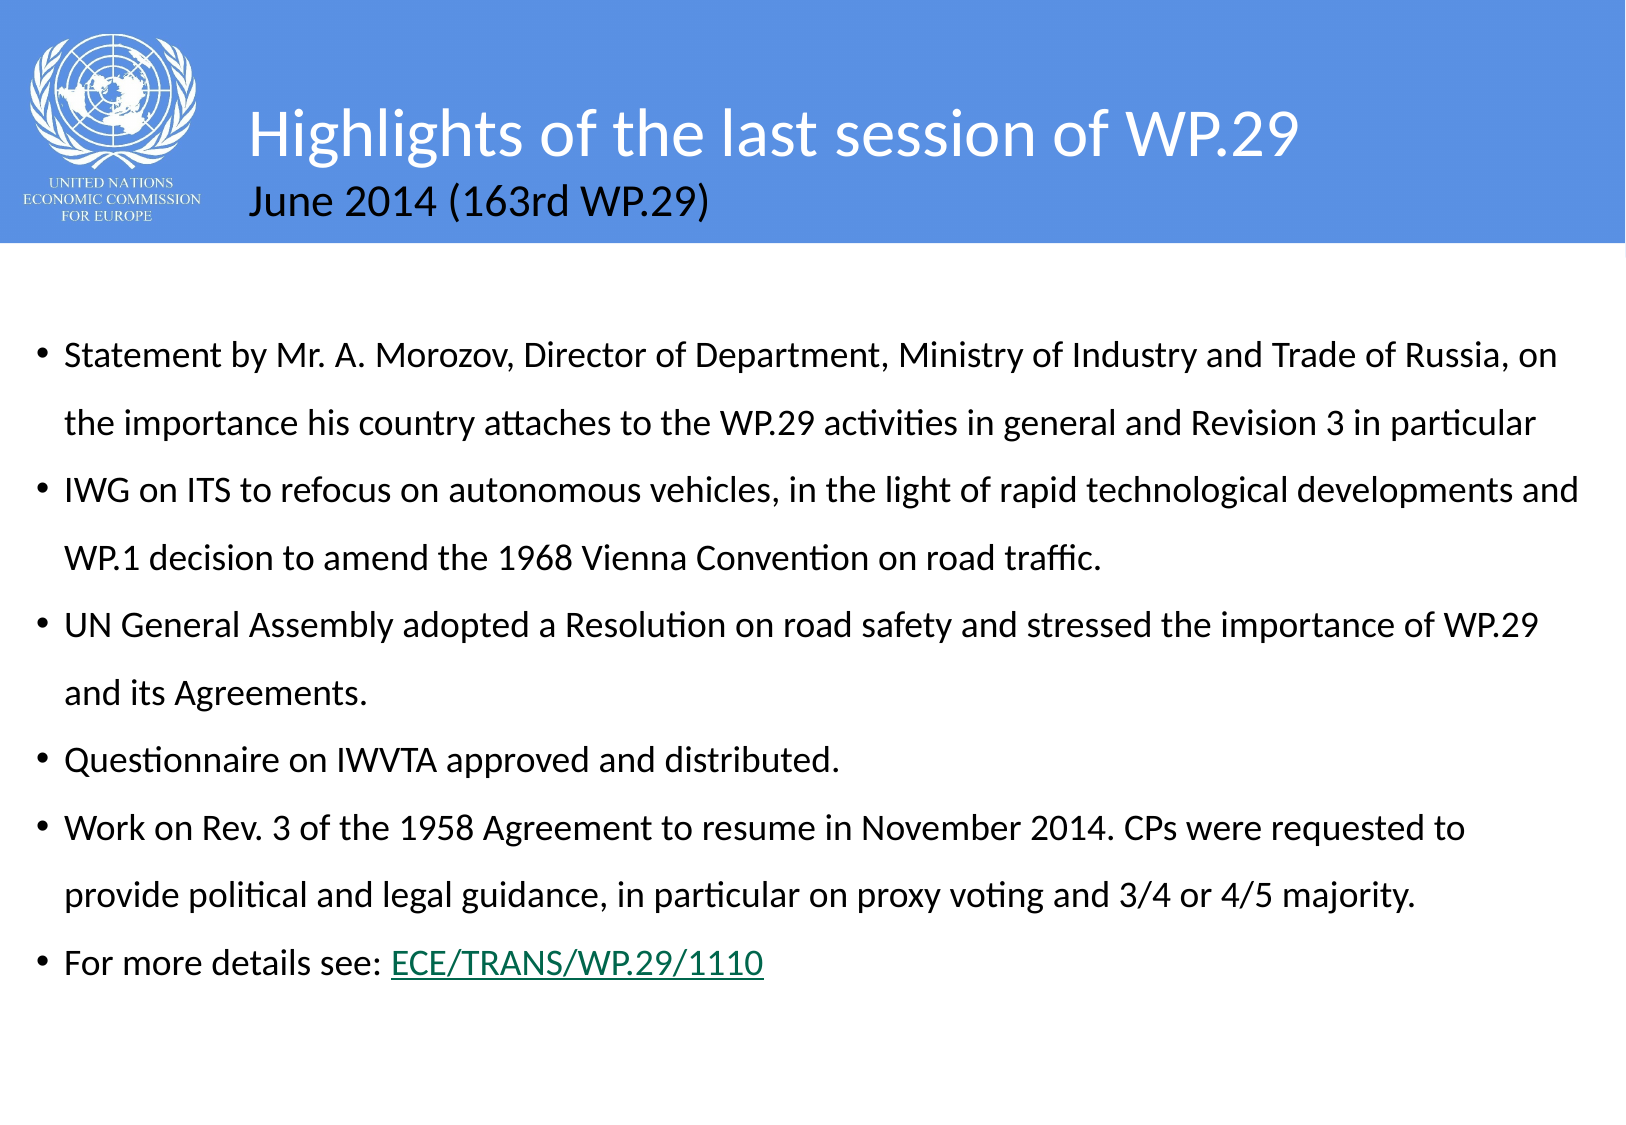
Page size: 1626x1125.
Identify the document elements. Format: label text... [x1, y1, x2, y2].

title Highlights of the last session of WP.29 June 2014 (163rd WP.29) [233, 57, 1544, 255]
list Statement by Mr. A. Morozov, Director of Department, Ministry of Industry and Trade of Russia, on the importance his country attaches to the WP.29 activities in general and Revision 3 in particular IWG on ITS to refocus on autonomous vehicles, in the light of rapid technological developments and WP.1 decision to amend the 1968 Vienna Convention on road traffic. UN General Assembly adopted a Resolution on road safety and stressed the importance of WP.29 and its Agreements. Questionnaire on IWVTA approved and distributed. Work on Rev. 3 of the 1958 Agreement to resume in November 2014. CPs were requested to provide political and legal guidance, in particular on proxy voting and 3/4 or 4/5 majority. For more details see: ECE/TRANS/WP.29/1110 [21, 255, 1604, 1106]
picture [0, 0, 1626, 1125]
